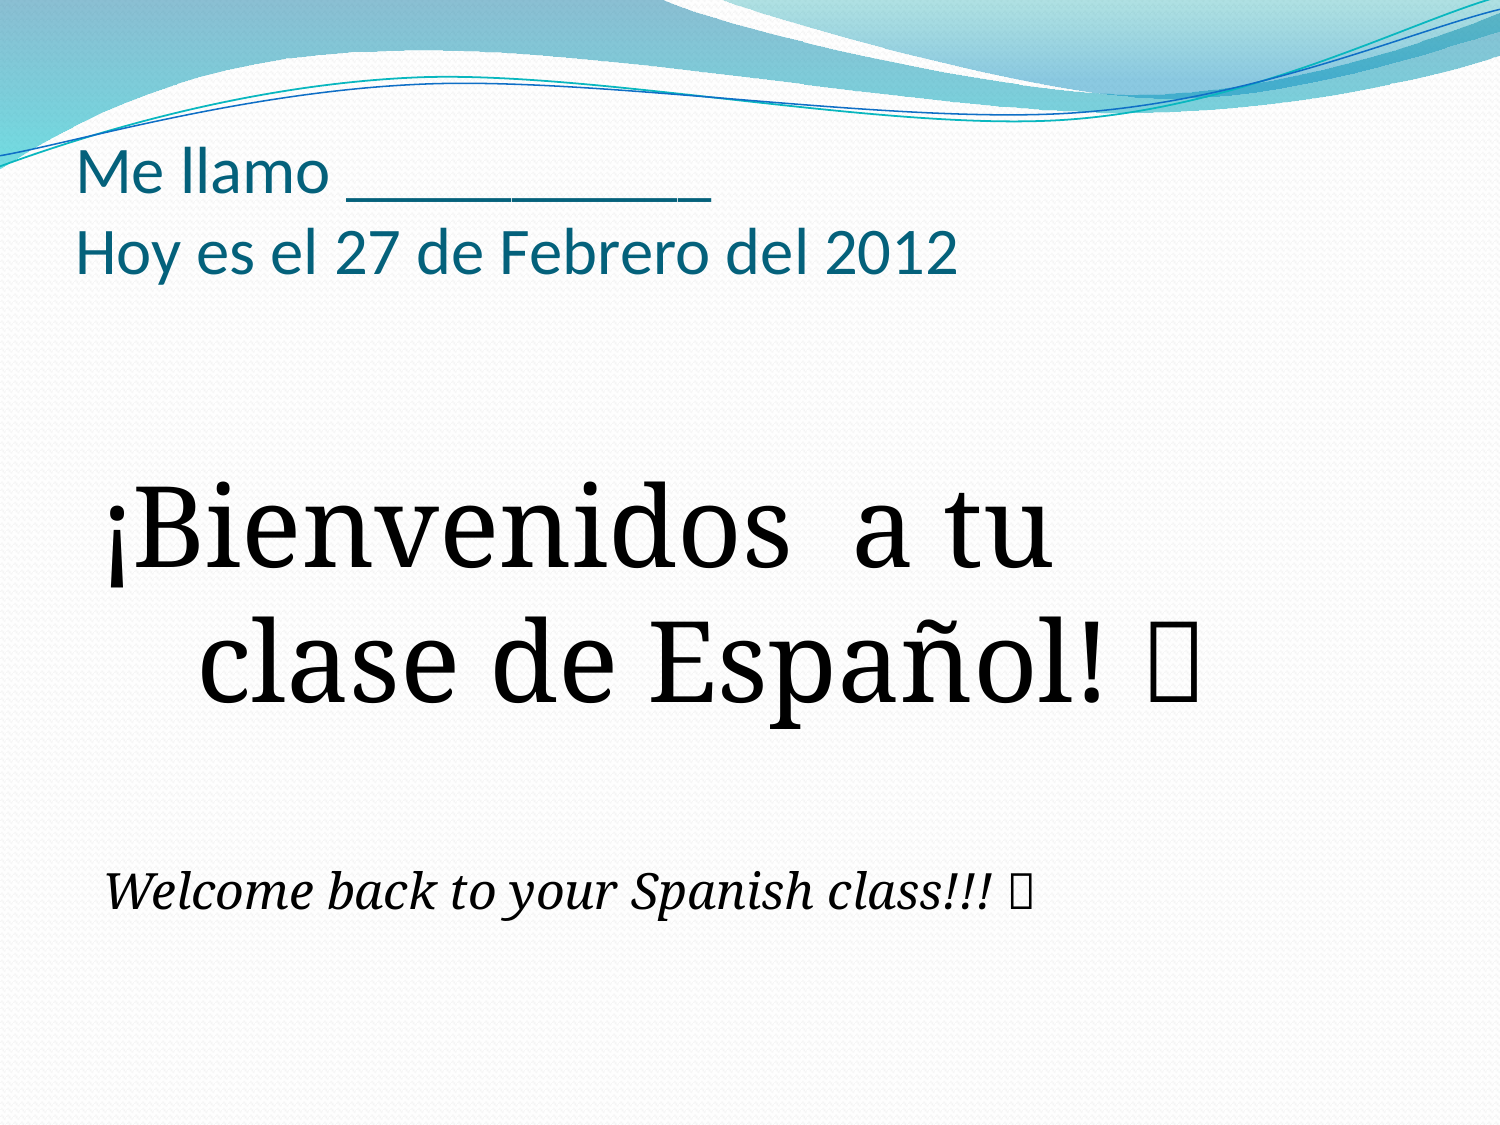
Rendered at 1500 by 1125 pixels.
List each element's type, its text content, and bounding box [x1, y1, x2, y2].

text_box ¡Bienvenidos a tu clase de Español!  Welcome back to your Spanish class!!!  [87, 312, 1288, 1088]
title Me llamo ___________ Hoy es el 27 de Febrero del 2012 [75, 115, 1438, 288]
